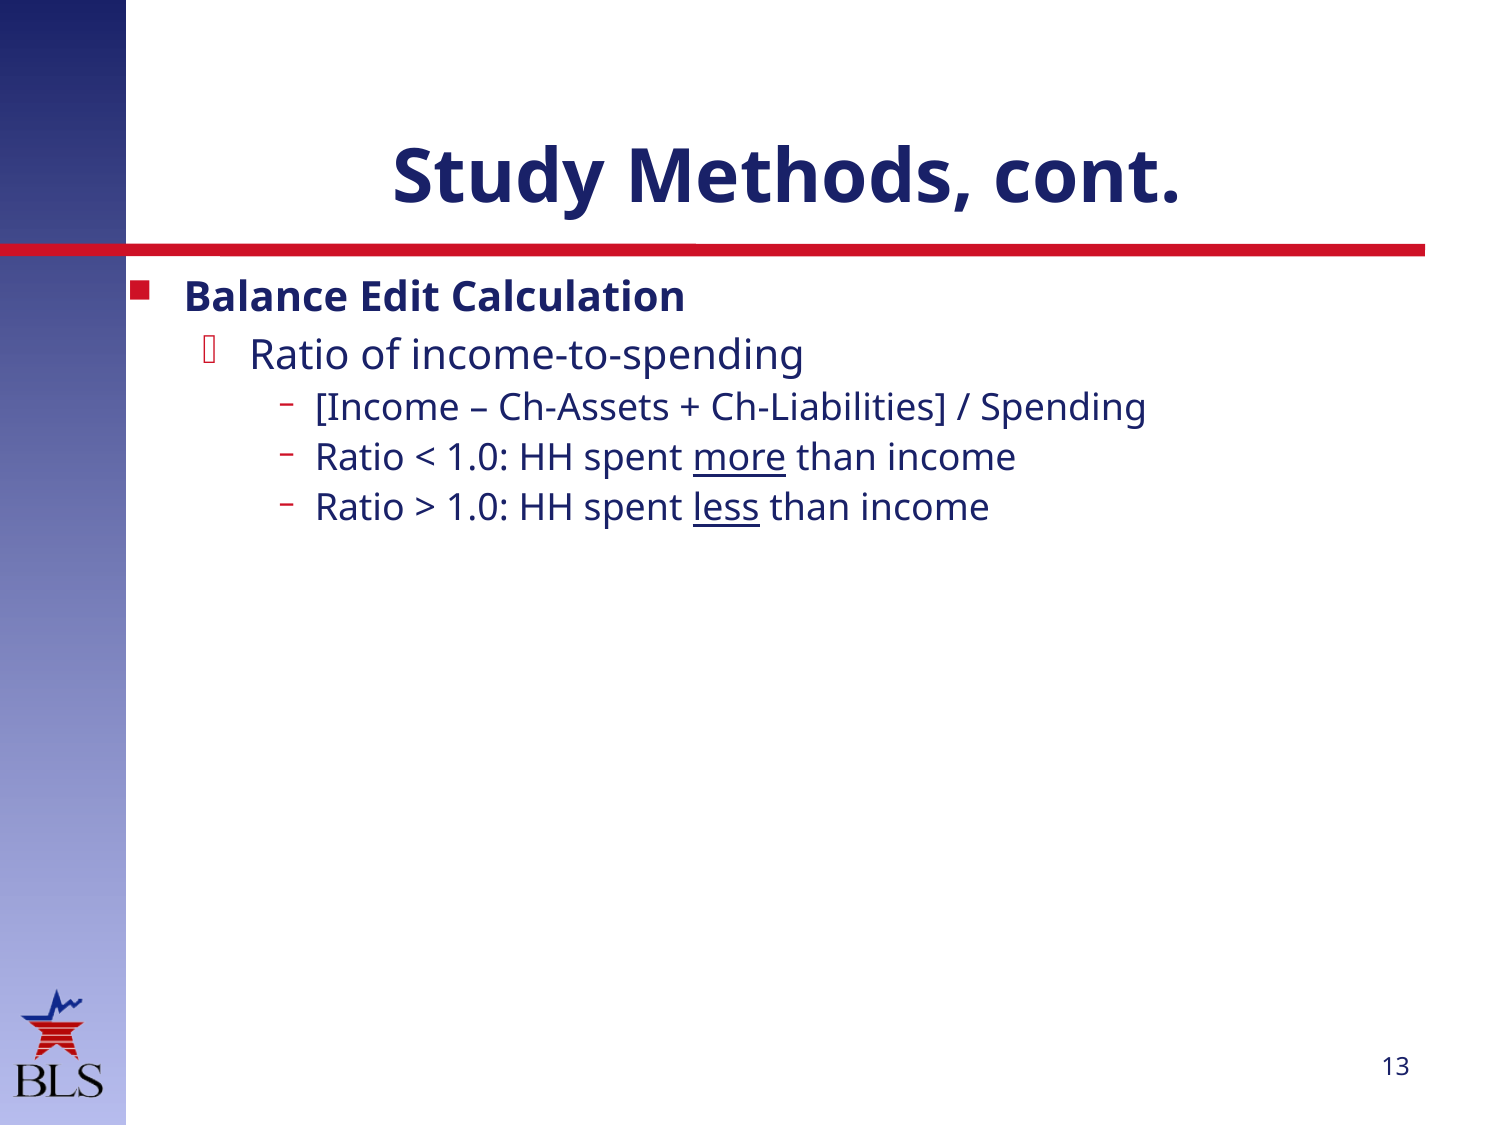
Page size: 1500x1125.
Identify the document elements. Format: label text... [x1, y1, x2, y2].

text_box Balance Edit Calculation Ratio of income-to-spending [Income – Ch-Assets + Ch-Liabilities] / Spending Ratio < 1.0: HH spent more than income Ratio > 1.0: HH spent less than income [112, 262, 1463, 1050]
title Study Methods, cont. [149, 44, 1426, 226]
slide_number 13 [1312, 1050, 1425, 1098]
picture [0, 983, 118, 1125]
